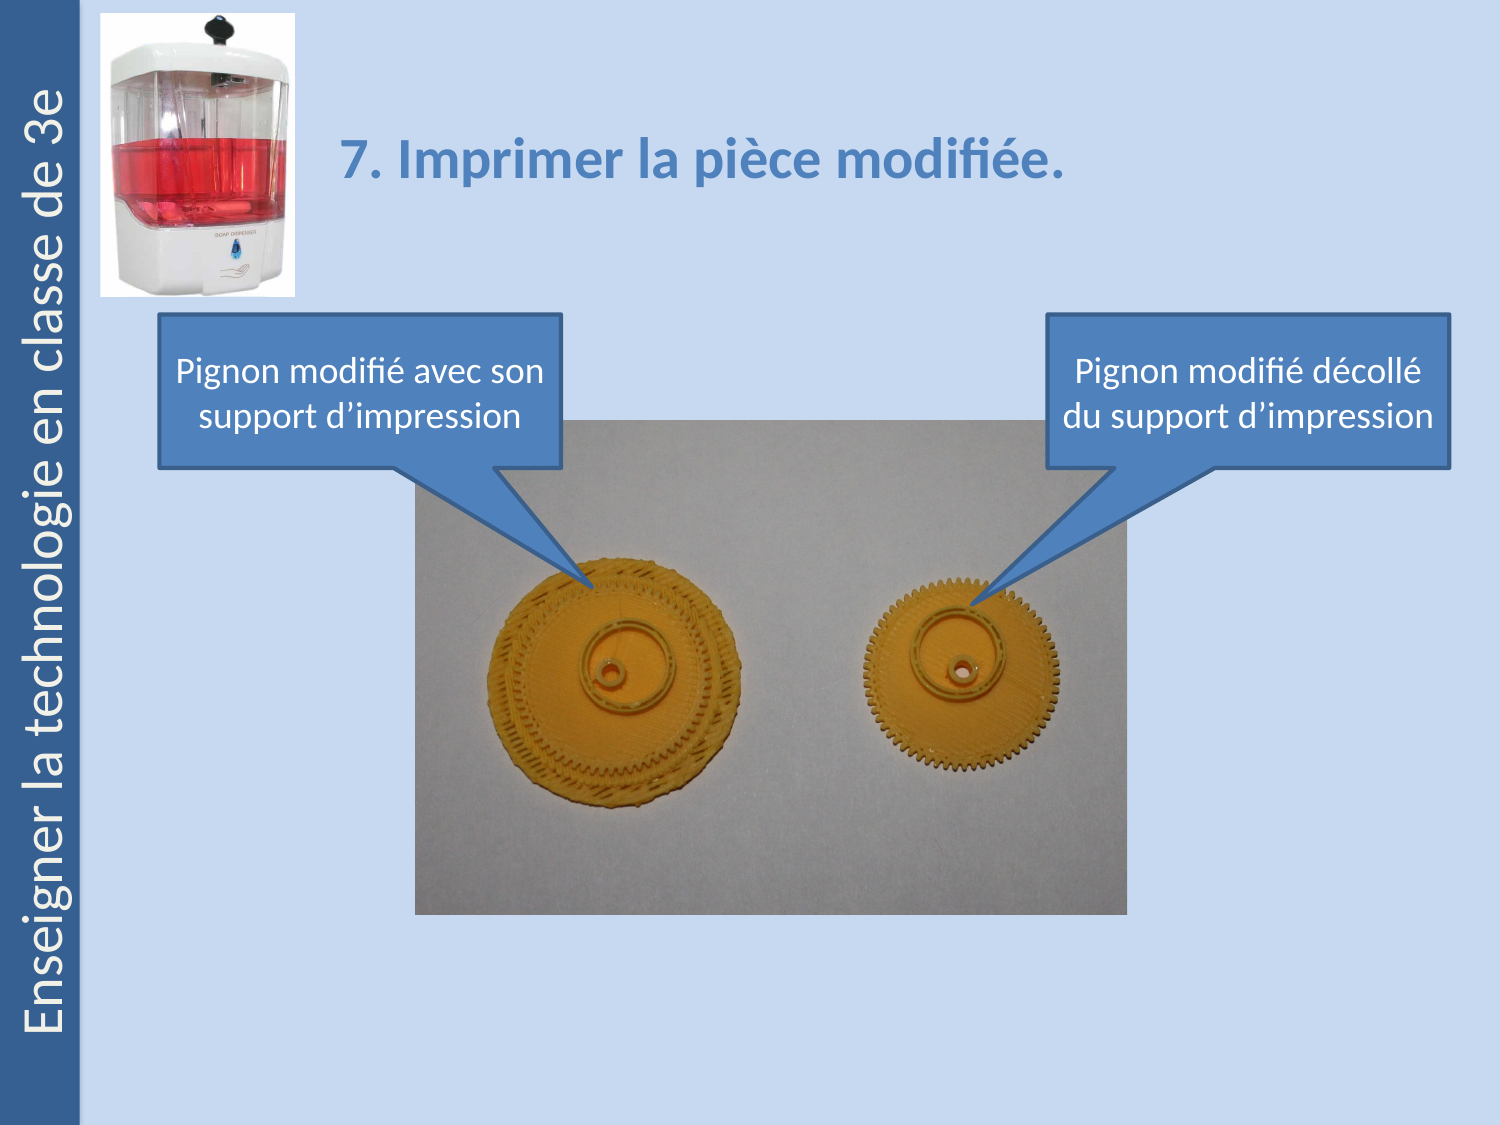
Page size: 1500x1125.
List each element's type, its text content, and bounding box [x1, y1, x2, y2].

text_box Enseigner la technologie en classe de 3e [0, 0, 80, 1125]
picture [100, 13, 296, 298]
text_box 7. Imprimer la pièce modifiée. [324, 112, 1459, 198]
text_box Pignon modifié avec son support d’impression [157, 312, 564, 480]
picture [414, 420, 1128, 915]
text_box Pignon modifié décollé du support d’impression [1045, 312, 1452, 517]
